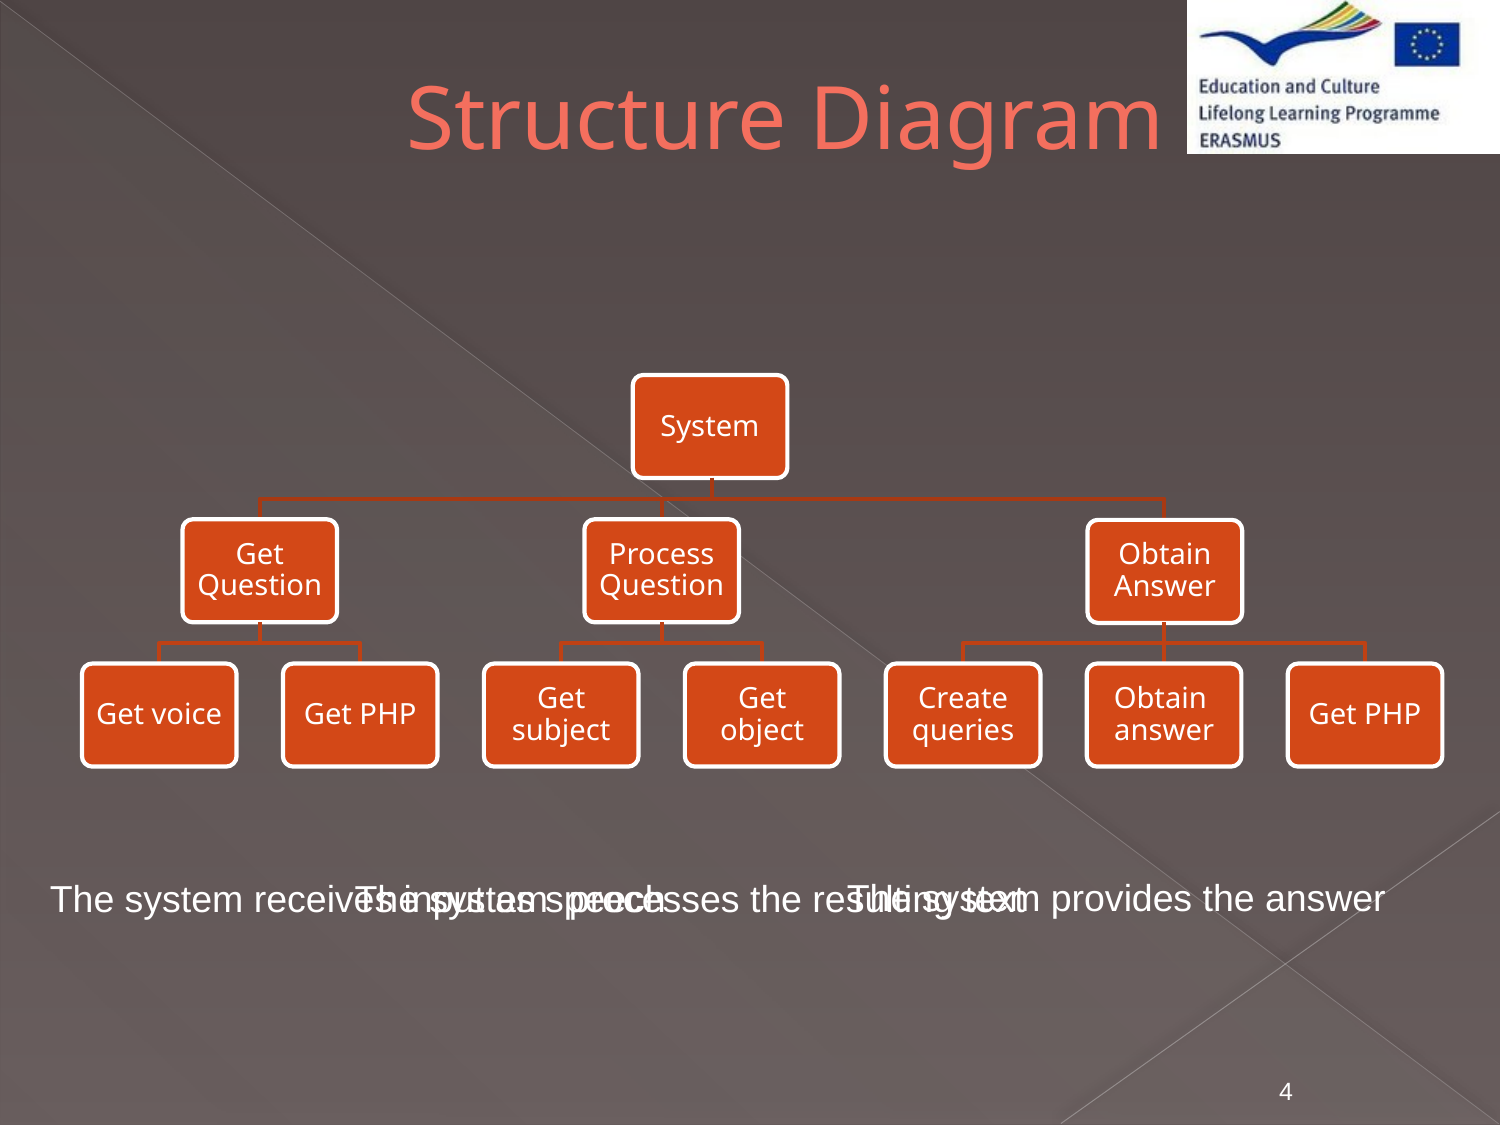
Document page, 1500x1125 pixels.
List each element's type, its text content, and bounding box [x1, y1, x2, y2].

text_box The system receives input as speech [35, 867, 1465, 1017]
picture [1187, 0, 1500, 154]
text_box The system provides the answer [832, 866, 1442, 972]
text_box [483, 477, 711, 767]
text_box System [630, 372, 790, 464]
text_box The system processes the resulting text [339, 867, 1090, 927]
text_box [711, 477, 1443, 767]
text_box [81, 477, 483, 767]
title Structure Diagram [70, 0, 1421, 230]
slide_number 4 [1245, 1063, 1328, 1113]
